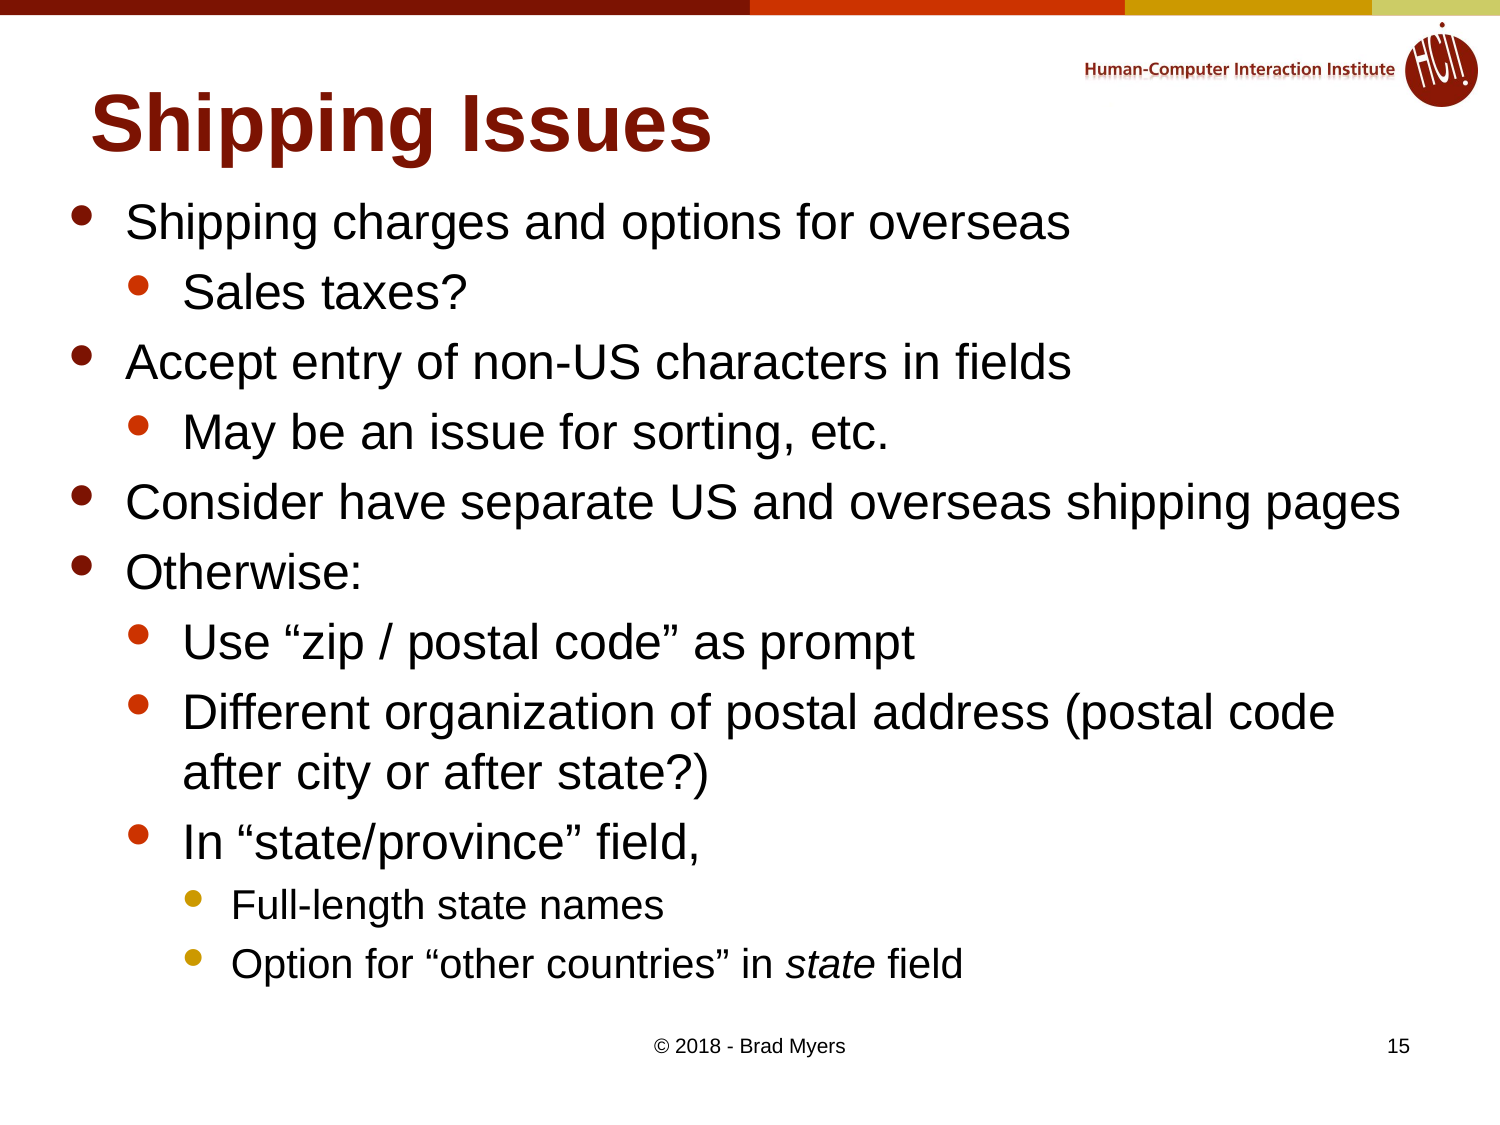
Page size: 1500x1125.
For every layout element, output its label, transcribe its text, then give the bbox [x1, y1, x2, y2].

slide_number 15 [1074, 1024, 1426, 1101]
footer © 2018 - Brad Myers [512, 1024, 988, 1101]
picture [1313, 22, 1478, 107]
list Shipping charges and options for overseas Sales taxes? Accept entry of non-US characters in fields May be an issue for sorting, etc. Consider have separate US and overseas shipping pages Otherwise: Use “zip / postal code” as prompt Different organization of postal address (postal code after city or after state?) In “state/province” field, Full-length state names Option for “other countries” in state field [53, 182, 1426, 940]
title Shipping Issues [74, 19, 1313, 176]
